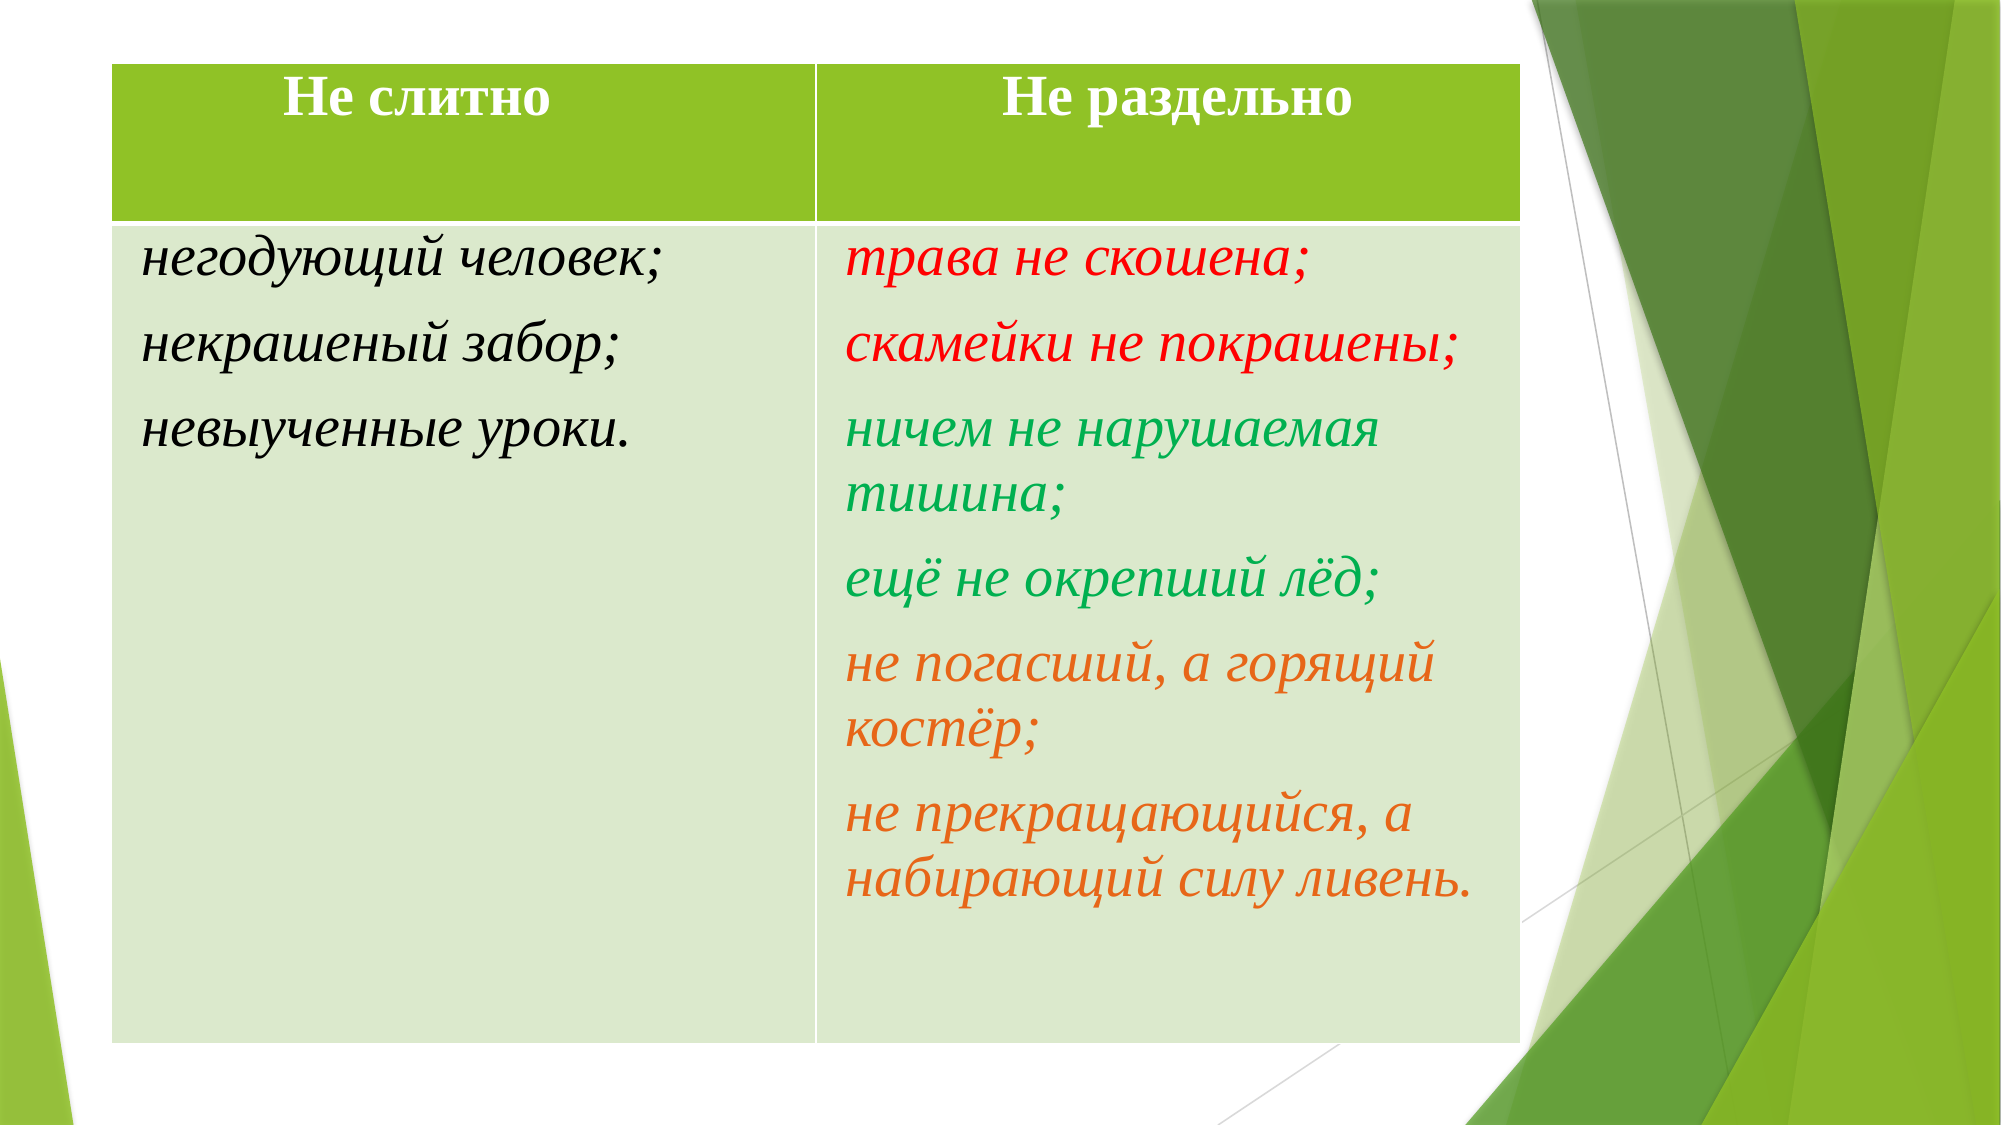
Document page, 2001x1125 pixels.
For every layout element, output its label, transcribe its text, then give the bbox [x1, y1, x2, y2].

table_header Не слитно [112, 64, 815, 221]
table_cell трава не скошена; скамейки не покрашены; ничем не нарушаемая тишина; ещё не окрепший лёд; не погасший, а горящий костёр; не прекращающийся, а набирающий силу ливень. [817, 226, 1520, 1043]
table_cell негодующий человек; некрашеный забор; невыученные уроки. [112, 226, 815, 1043]
table_header Не раздельно [817, 64, 1520, 221]
